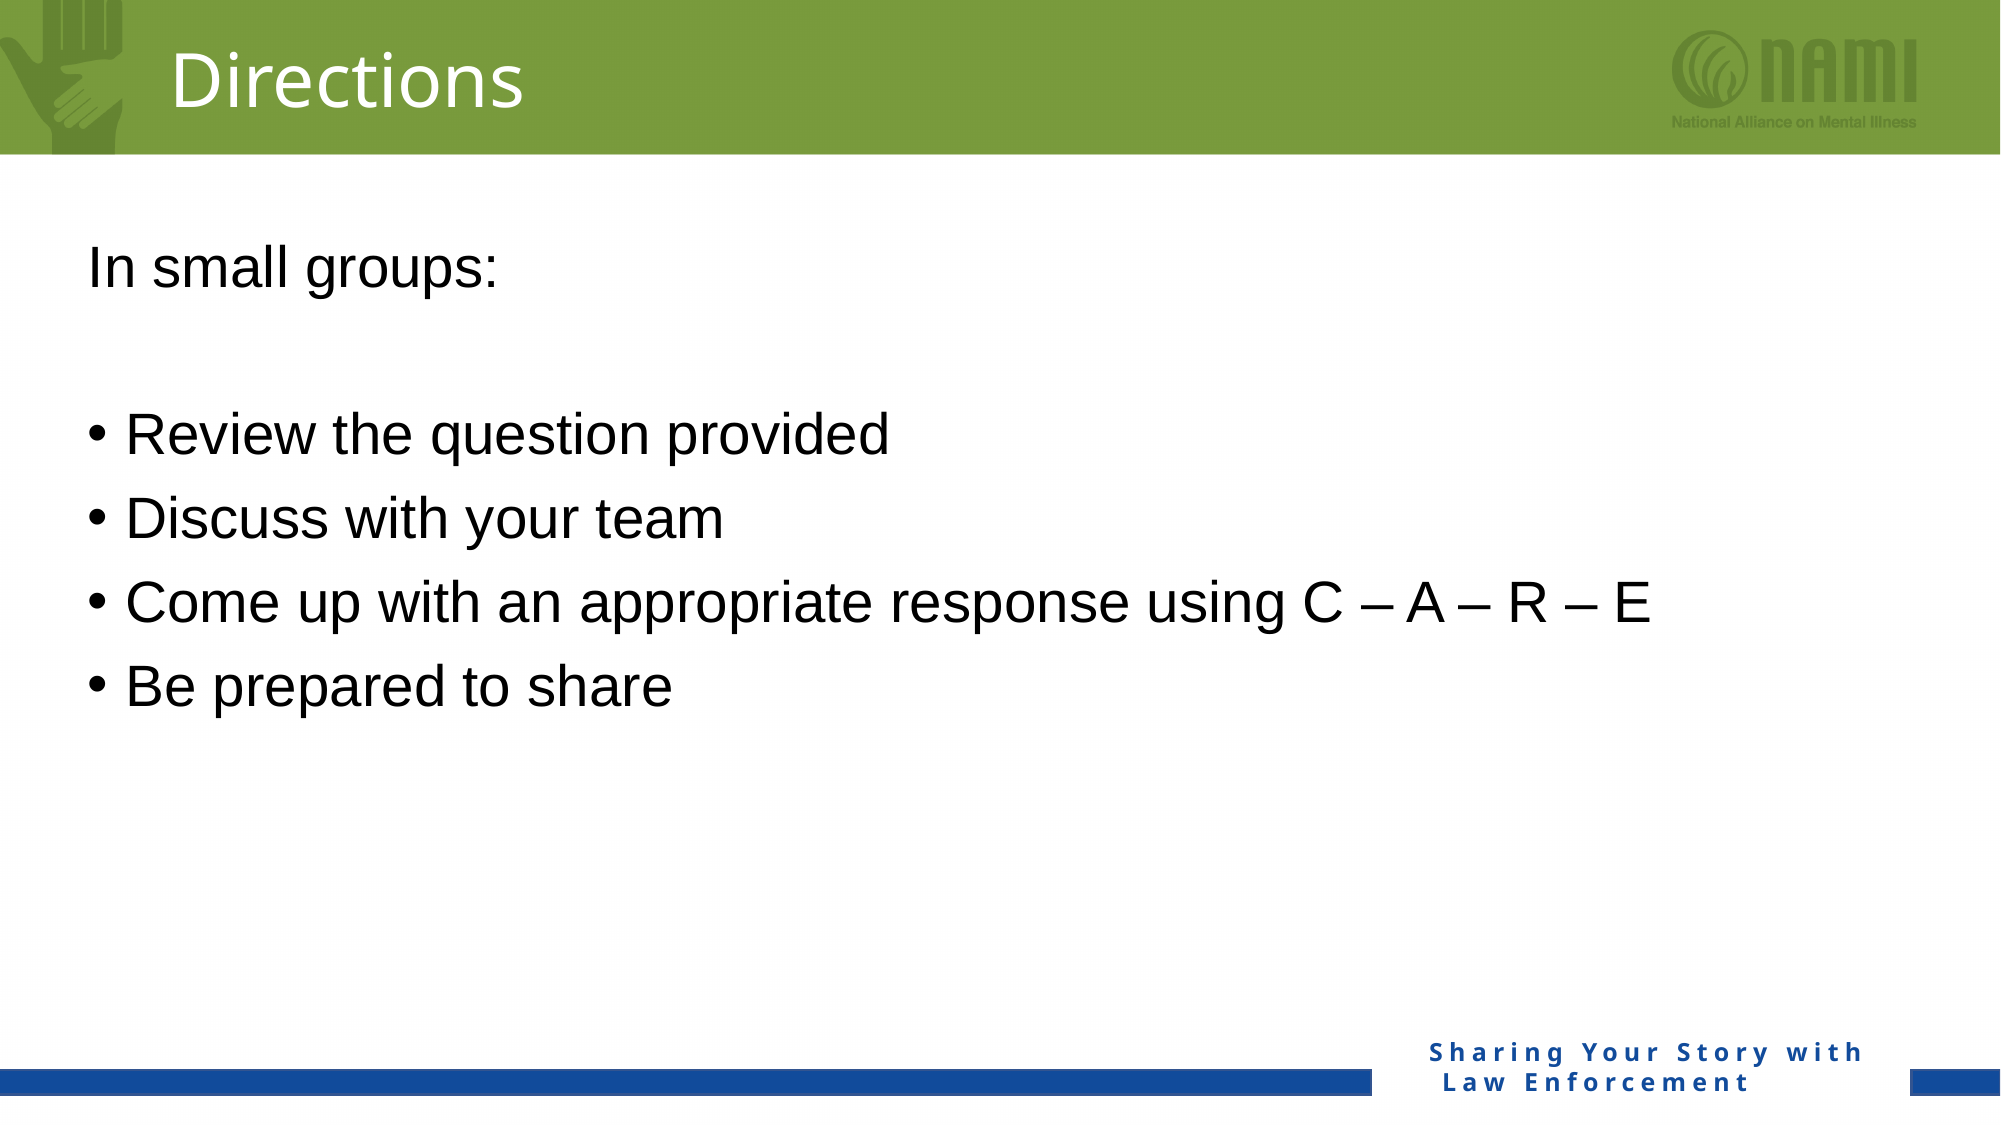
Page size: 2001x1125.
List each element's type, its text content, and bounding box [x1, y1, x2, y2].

list In small groups: Review the question provided Discuss with your team Come up with an appropriate response using C – A – R – E Be prepared to share [72, 229, 1863, 1014]
picture [0, 0, 2001, 1125]
footer Sharing Your Story with Law Enforcement [1391, 1036, 1913, 1097]
title Directions [154, 6, 1863, 161]
